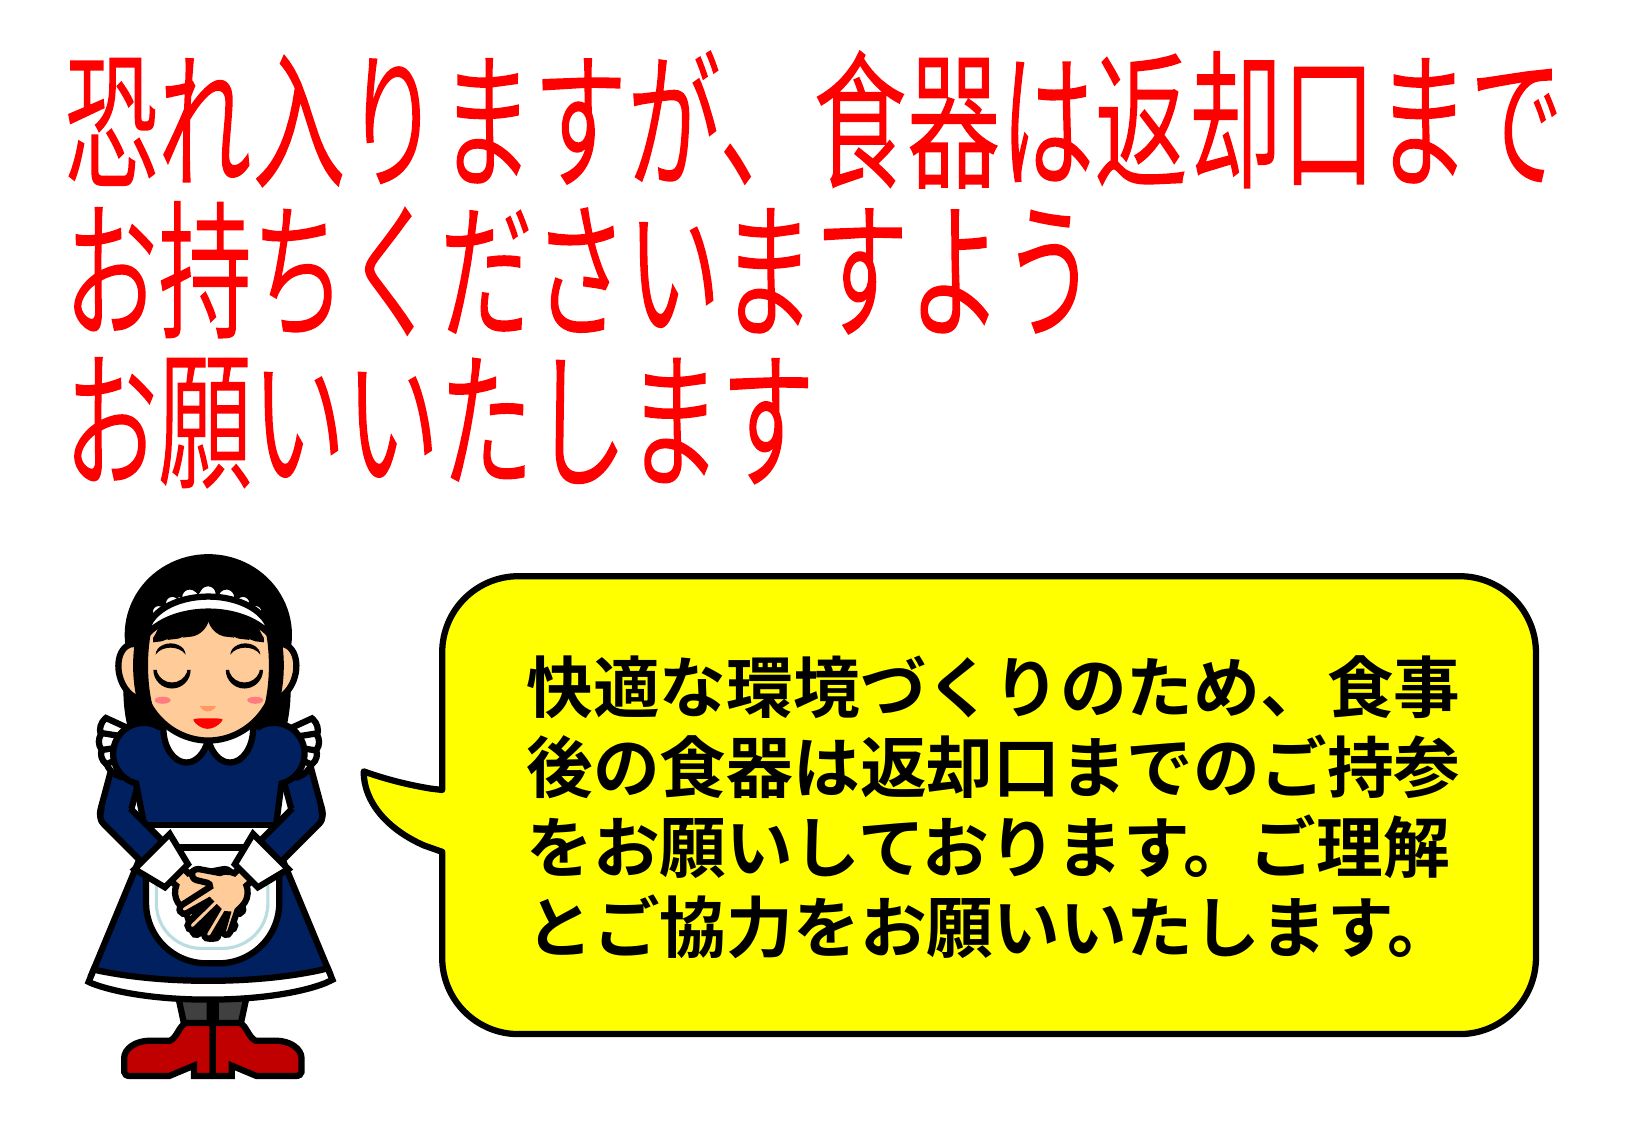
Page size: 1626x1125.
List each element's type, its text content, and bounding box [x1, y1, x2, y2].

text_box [88, 557, 333, 1077]
text_box [361, 574, 1539, 1037]
text_box 快適な環境づくりのため、食事後の食器は返却口までのご持参をお願いしております。ご理解とご協力をお願いいたします。 [511, 638, 1492, 974]
